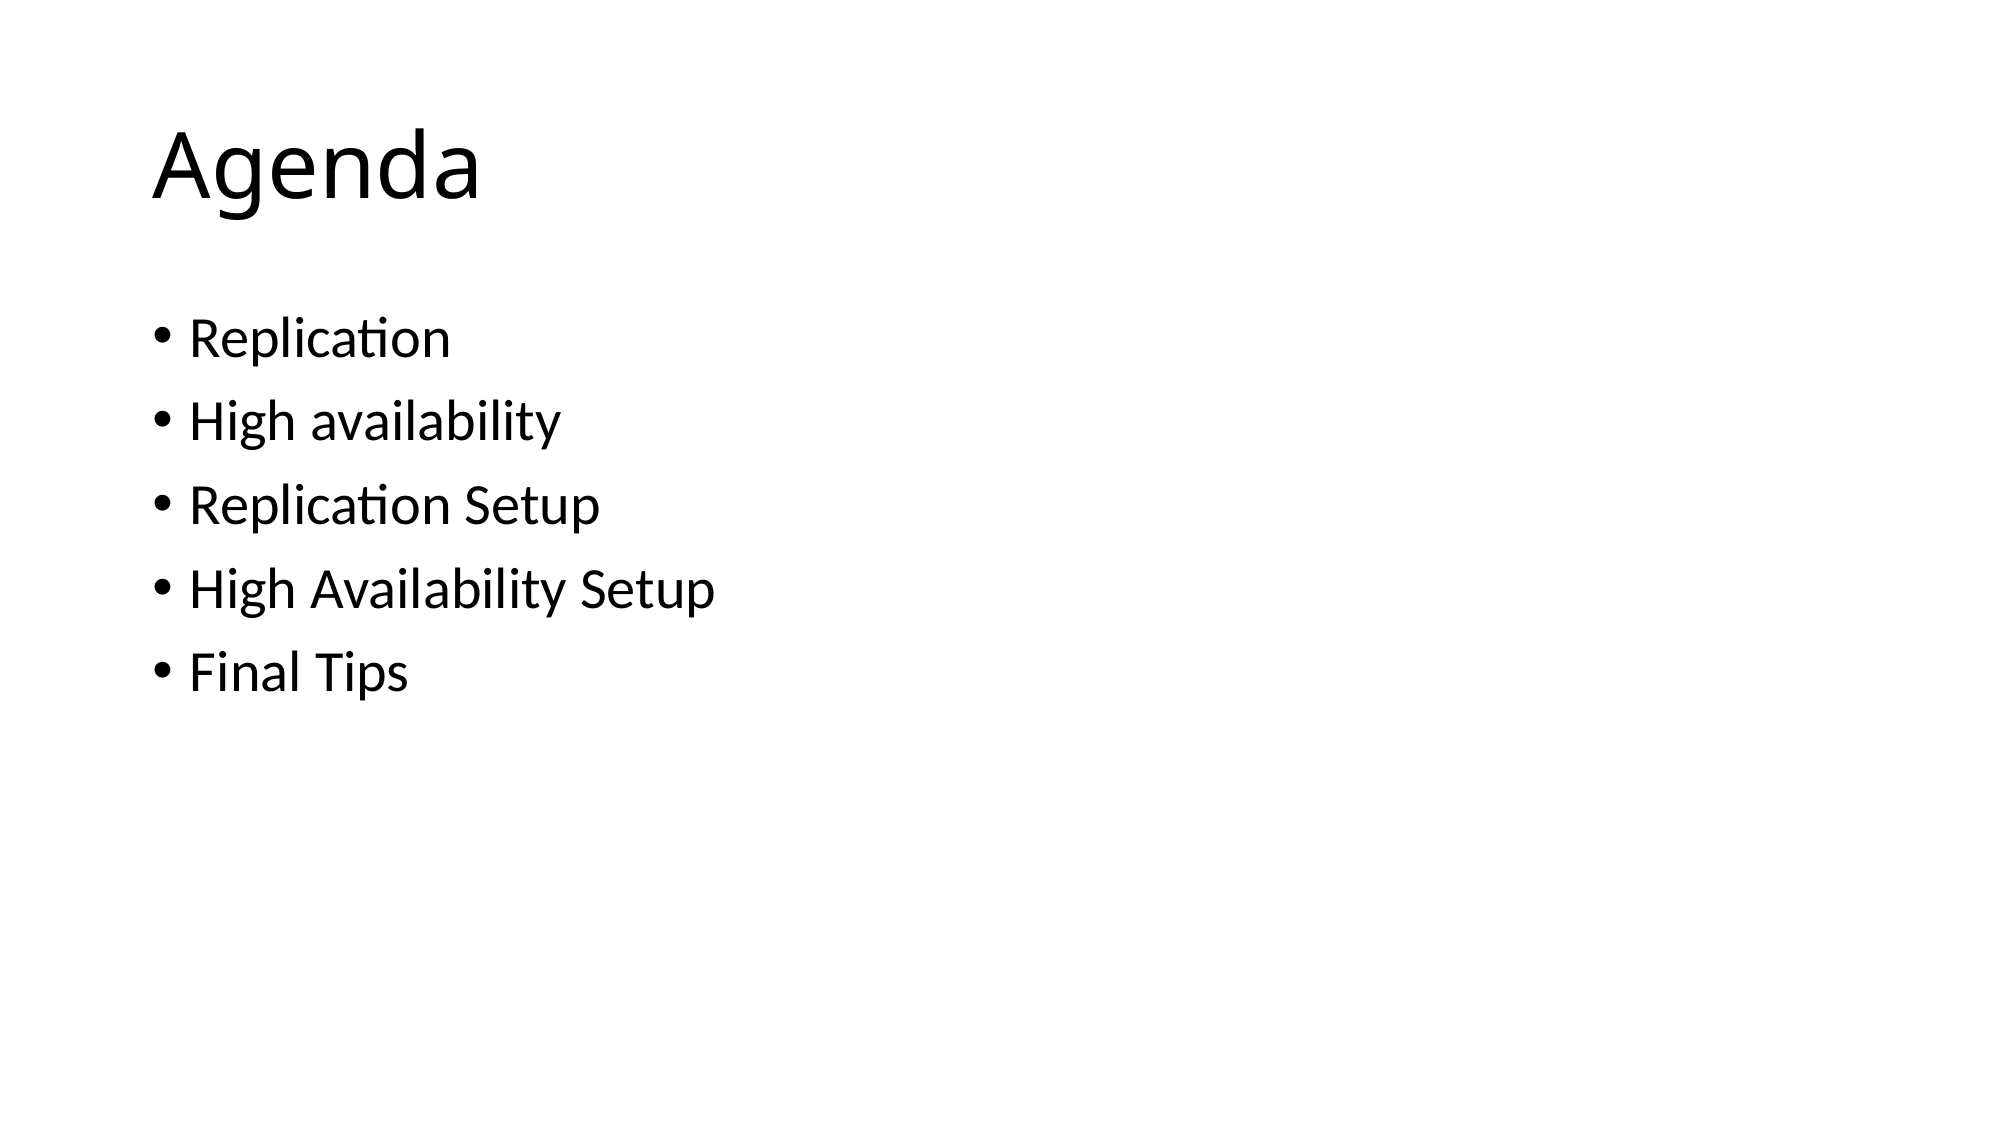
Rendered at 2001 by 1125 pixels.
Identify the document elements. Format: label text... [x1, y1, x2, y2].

list Replication High availability Replication Setup High Availability Setup Final Tips [137, 299, 1863, 1014]
title Agenda [137, 59, 1863, 278]
